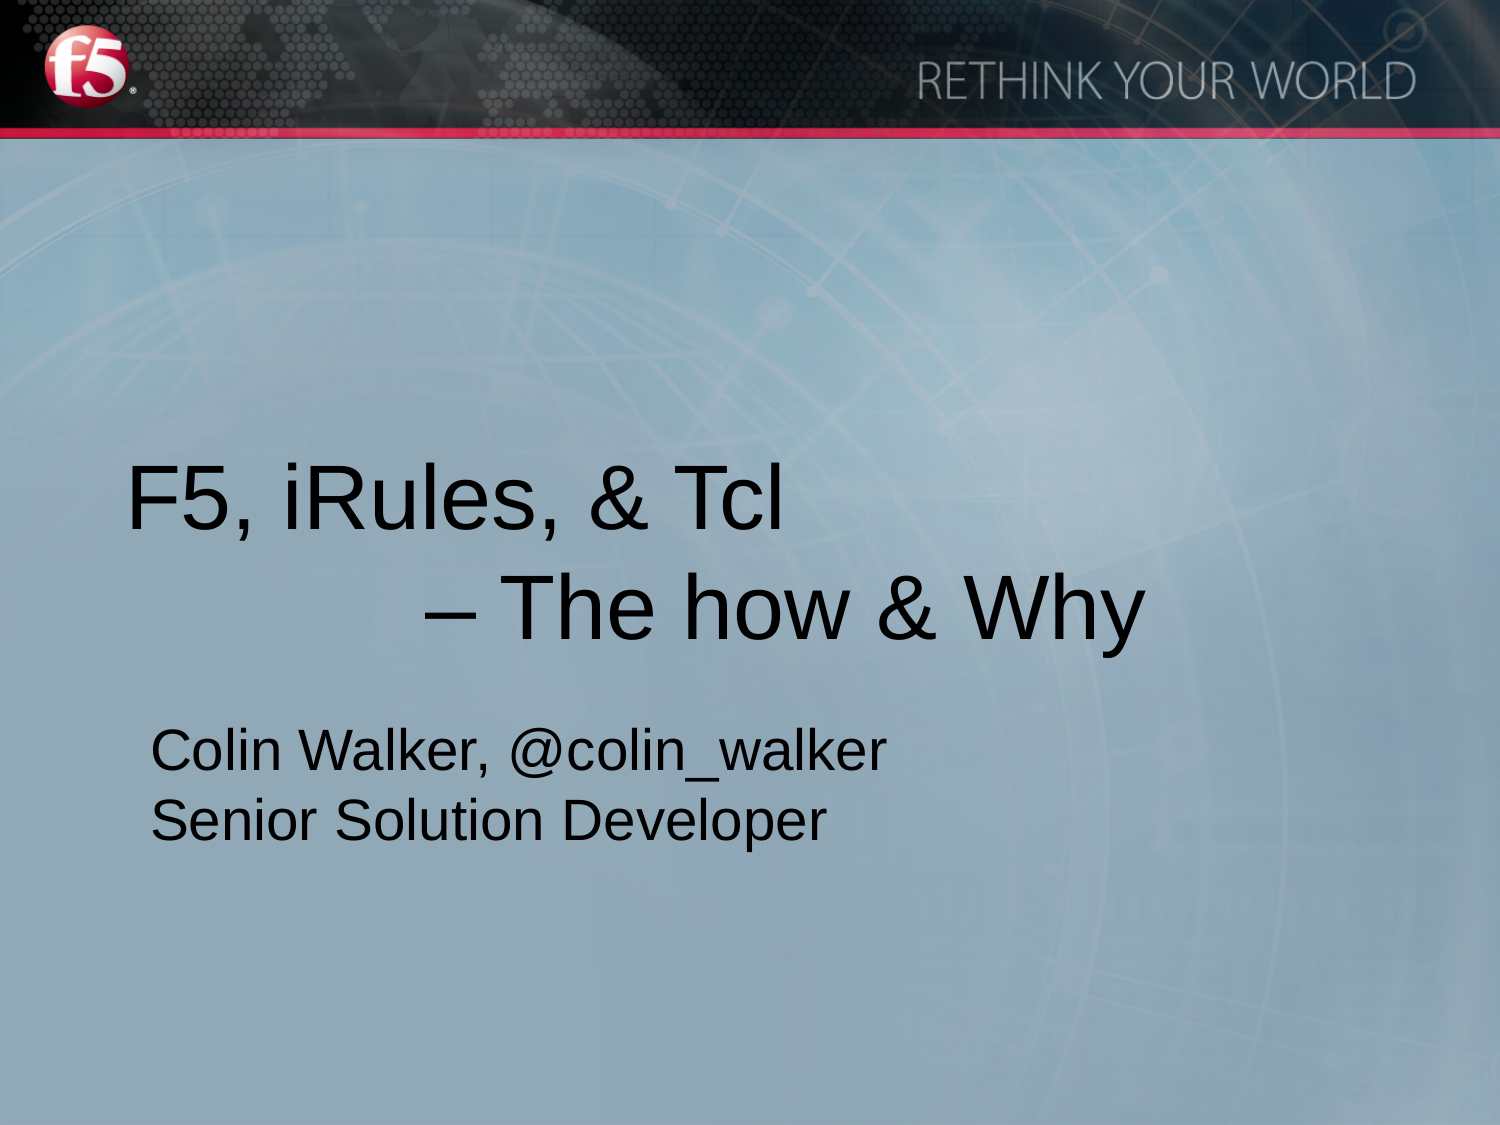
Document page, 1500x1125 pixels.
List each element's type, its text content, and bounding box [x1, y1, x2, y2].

picture [0, 0, 1500, 1125]
title F5, iRules, & Tcl – The how & Why [124, 437, 1500, 660]
list Colin Walker, @colin_walker Senior Solution Developer [150, 712, 1288, 930]
